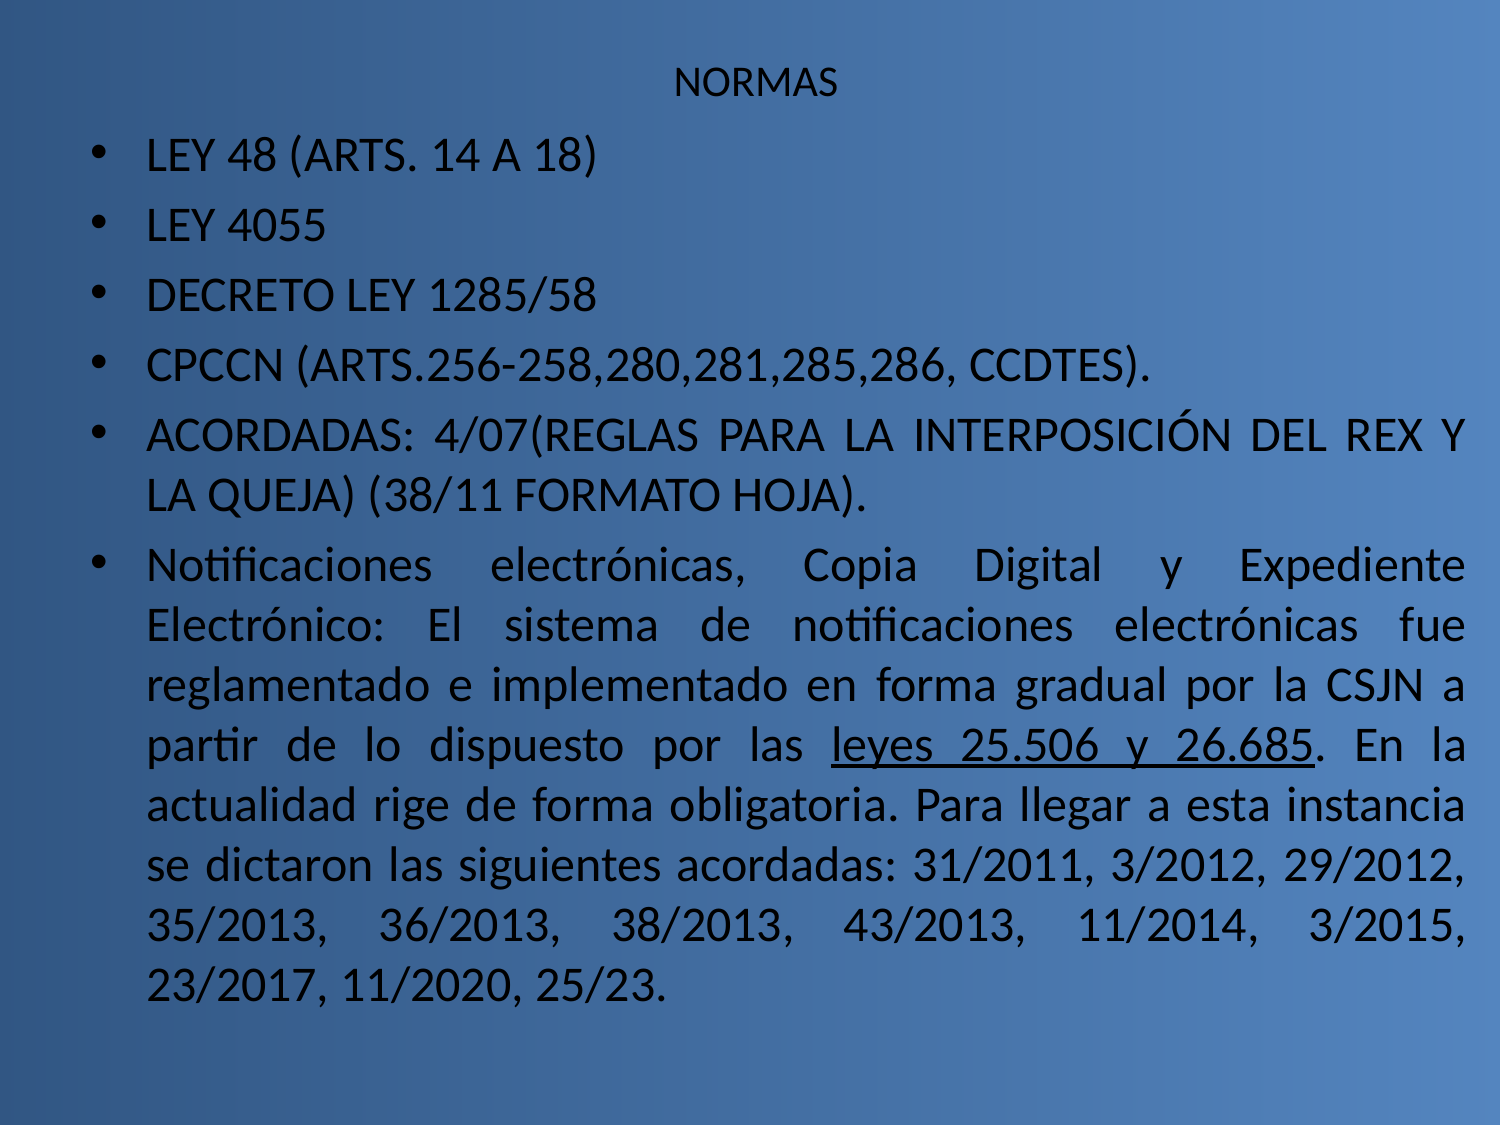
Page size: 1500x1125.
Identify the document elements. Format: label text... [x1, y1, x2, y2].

title NORMAS [75, 45, 1447, 113]
list LEY 48 (ARTS. 14 A 18) LEY 4055 DECRETO LEY 1285/58 CPCCN (ARTS.256-258,280,281,285,286, CCDTES). ACORDADAS: 4/07(REGLAS PARA LA INTERPOSICIÓN DEL REX Y LA QUEJA) (38/11 FORMATO HOJA). Notificaciones electrónicas, Copia Digital y Expediente Electrónico: El sistema de notificaciones electrónicas fue reglamentado e implementado en forma gradual por la CSJN a partir de lo dispuesto por las leyes 25.506 y 26.685. En la actualidad rige de forma obligatoria. Para llegar a esta instancia se dictaron las siguientes acordadas: 31/2011, 3/2012, 29/2012, 35/2013, 36/2013, 38/2013, 43/2013, 11/2014, 3/2015, 23/2017, 11/2020, 25/23. [75, 113, 1483, 1125]
